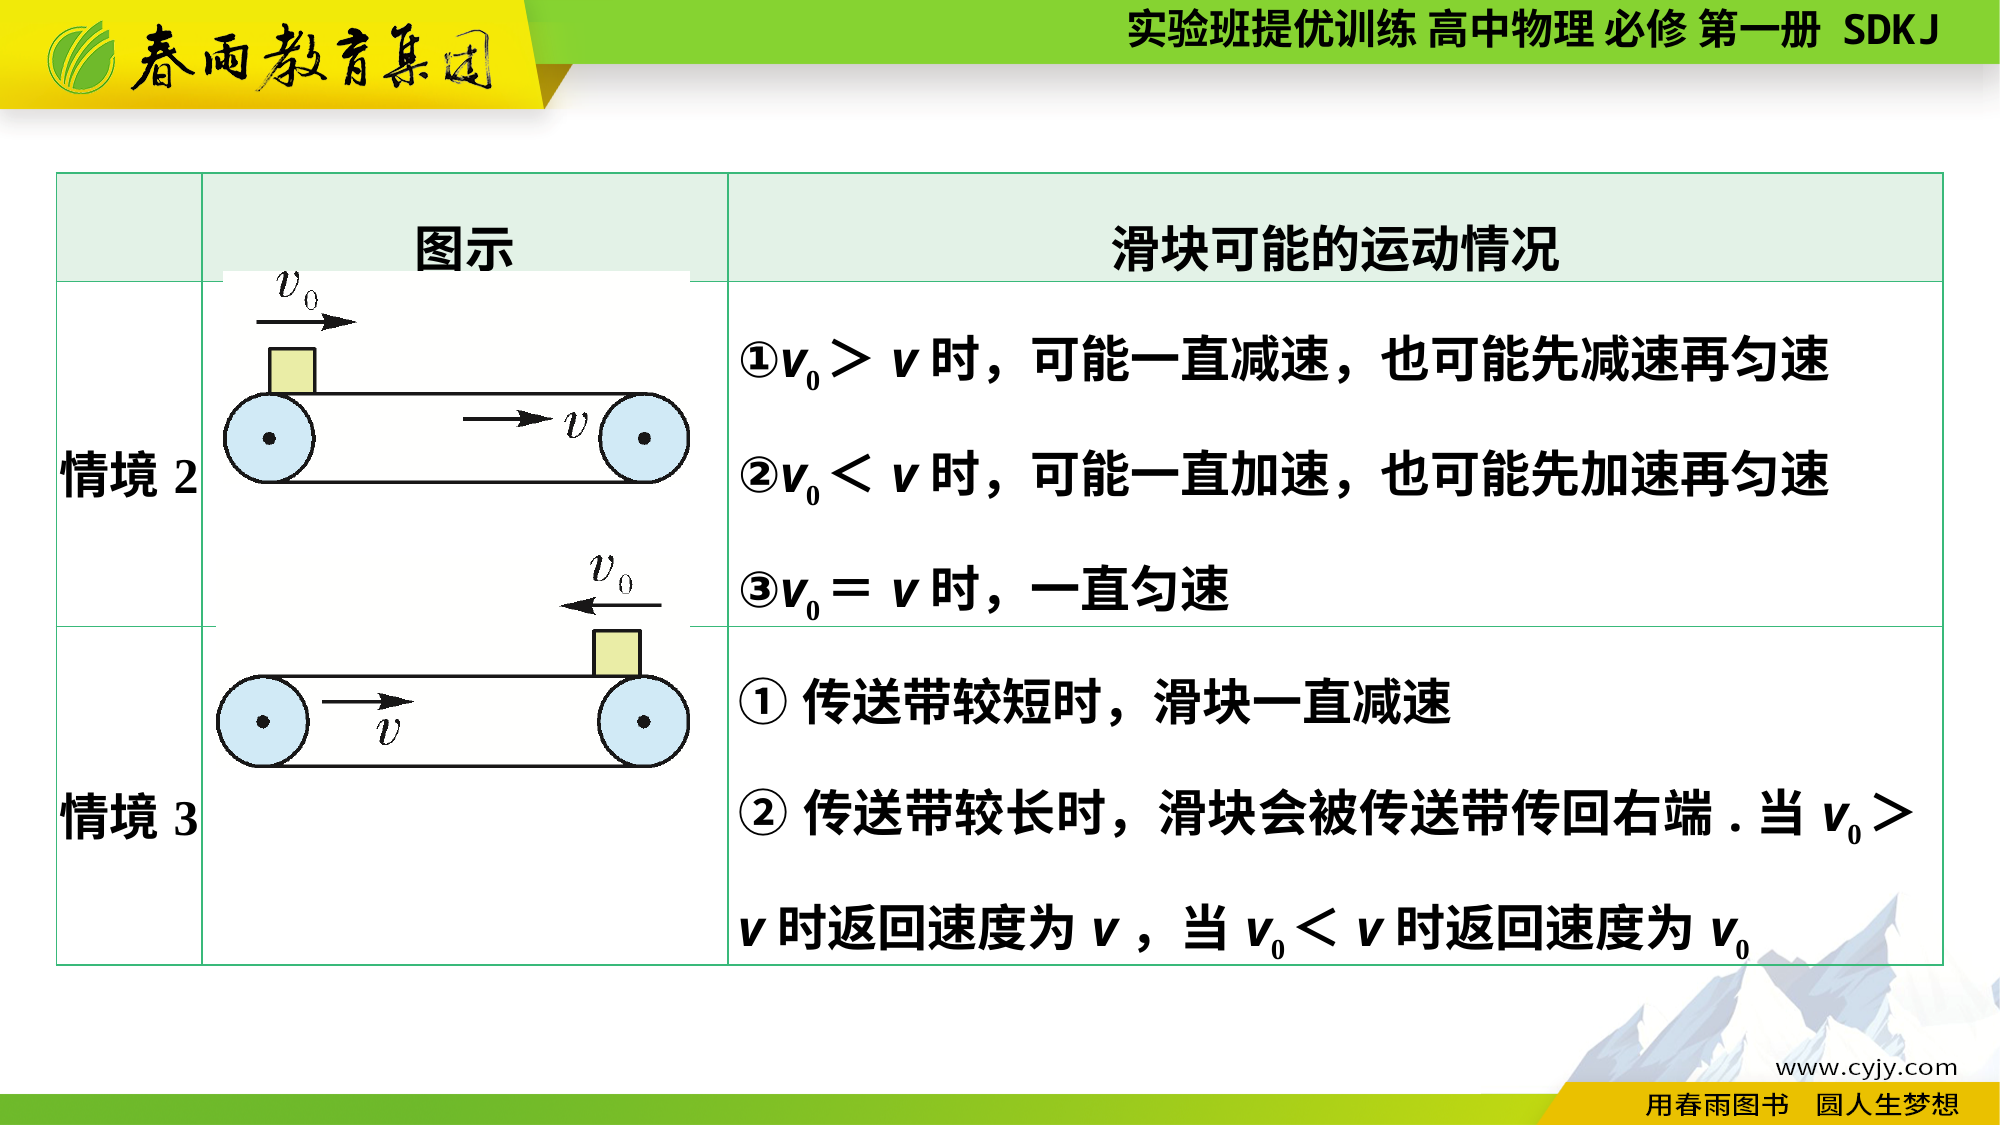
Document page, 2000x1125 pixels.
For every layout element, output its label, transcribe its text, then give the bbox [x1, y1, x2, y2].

picture [0, 0, 2000, 1125]
table_cell [203, 627, 727, 964]
table_header 滑块可能的运动情况 [729, 174, 1942, 281]
table_header [57, 174, 201, 281]
table_header 图示 [203, 174, 727, 281]
table_cell ①v0＞v时，可能一直减速，也可能先减速再匀速 ②v0＜v时，可能一直加速，也可能先加速再匀速 ③v0＝v时，一直匀速 [729, 282, 1942, 626]
table_cell [203, 282, 727, 626]
table_cell 情境2 [57, 282, 201, 626]
table_cell ①传送带较短时，滑块一直减速 ②传送带较长时，滑块会被传送带传回右端.当v0＞v时返回速度为v，当v0＜v时返回速度为v0 [729, 627, 1942, 964]
table_cell 情境3 [57, 627, 201, 964]
